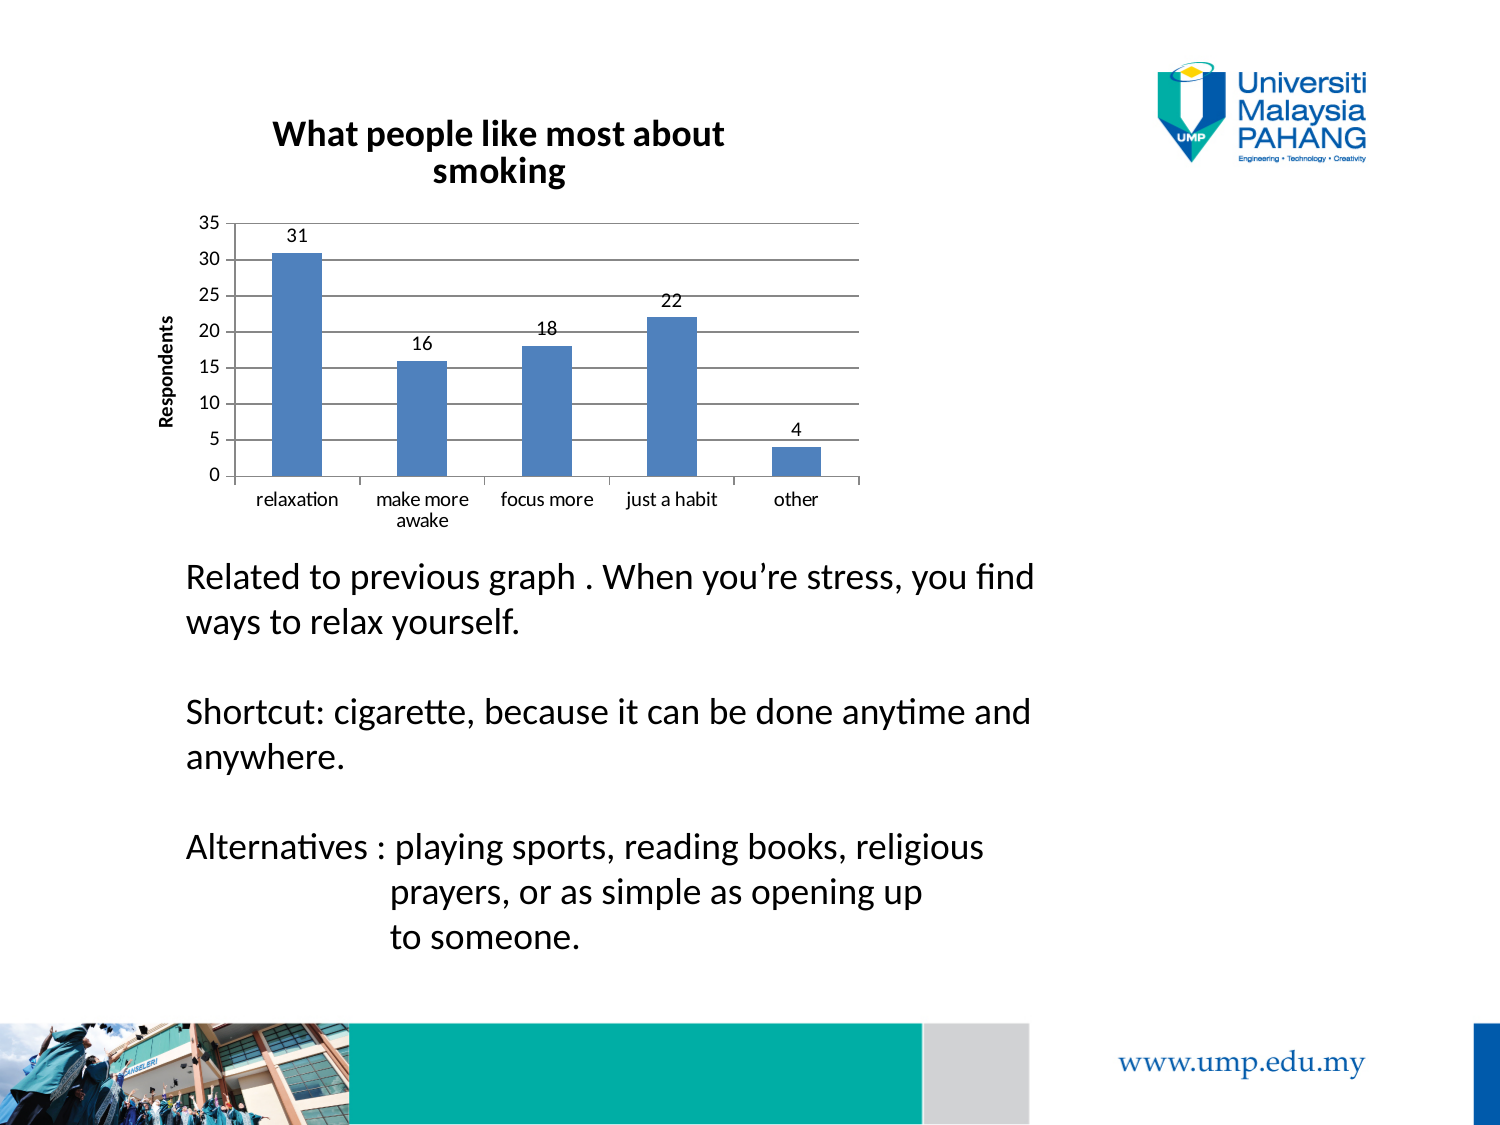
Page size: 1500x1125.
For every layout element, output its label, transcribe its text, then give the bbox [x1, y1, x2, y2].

picture [0, 0, 1500, 1125]
chart [123, 89, 875, 541]
text_box Related to previous graph . When you’re stress, you find ways to relax yourself. Shortcut: cigarette, because it can be done anytime and anywhere. Alternatives : playing sports, reading books, religious prayers, or as simple as opening up to someone. [171, 544, 1093, 964]
